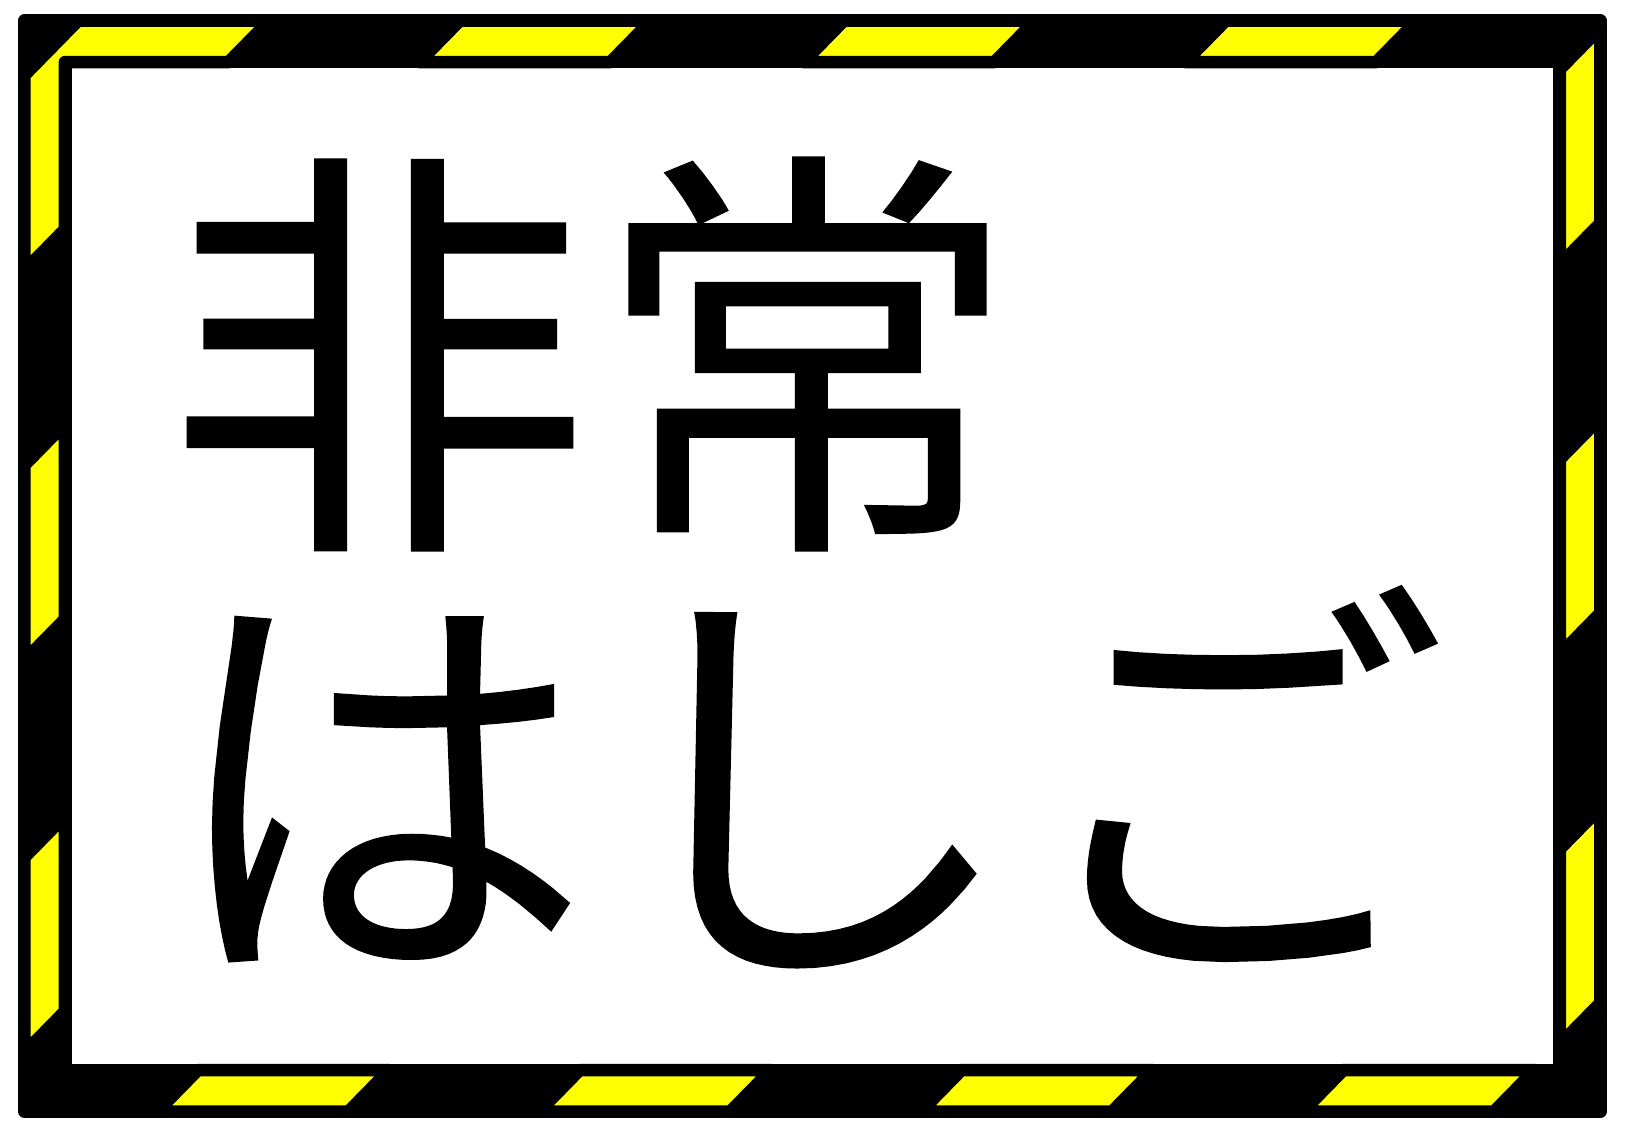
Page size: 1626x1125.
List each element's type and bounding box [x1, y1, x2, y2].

text_box [24, 20, 1601, 1112]
